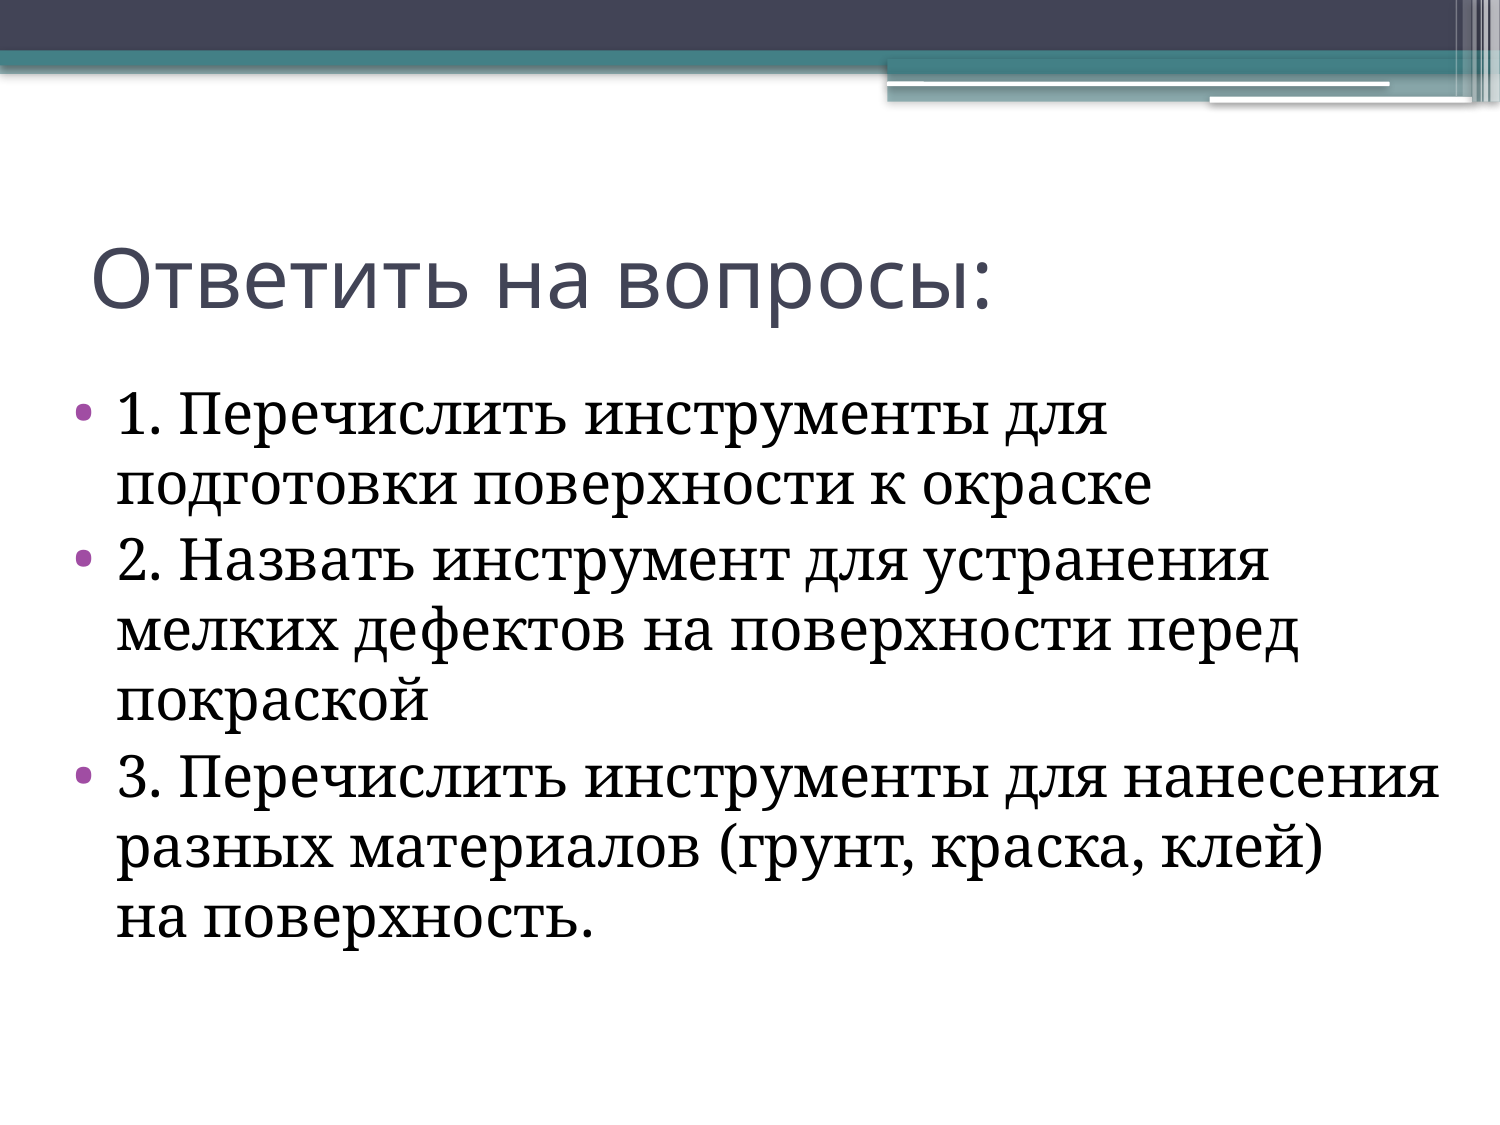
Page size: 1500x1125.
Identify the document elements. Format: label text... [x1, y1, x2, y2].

list 1. Перечислить инструменты для подготовки поверхности к окраске 2. Назвать инструмент для устранения мелких дефектов на поверхности перед покраской 3. Перечислить инструменты для нанесения разных материалов (грунт, краска, клей) на поверхность. [41, 368, 1459, 1079]
title Ответить на вопросы: [75, 187, 1425, 363]
